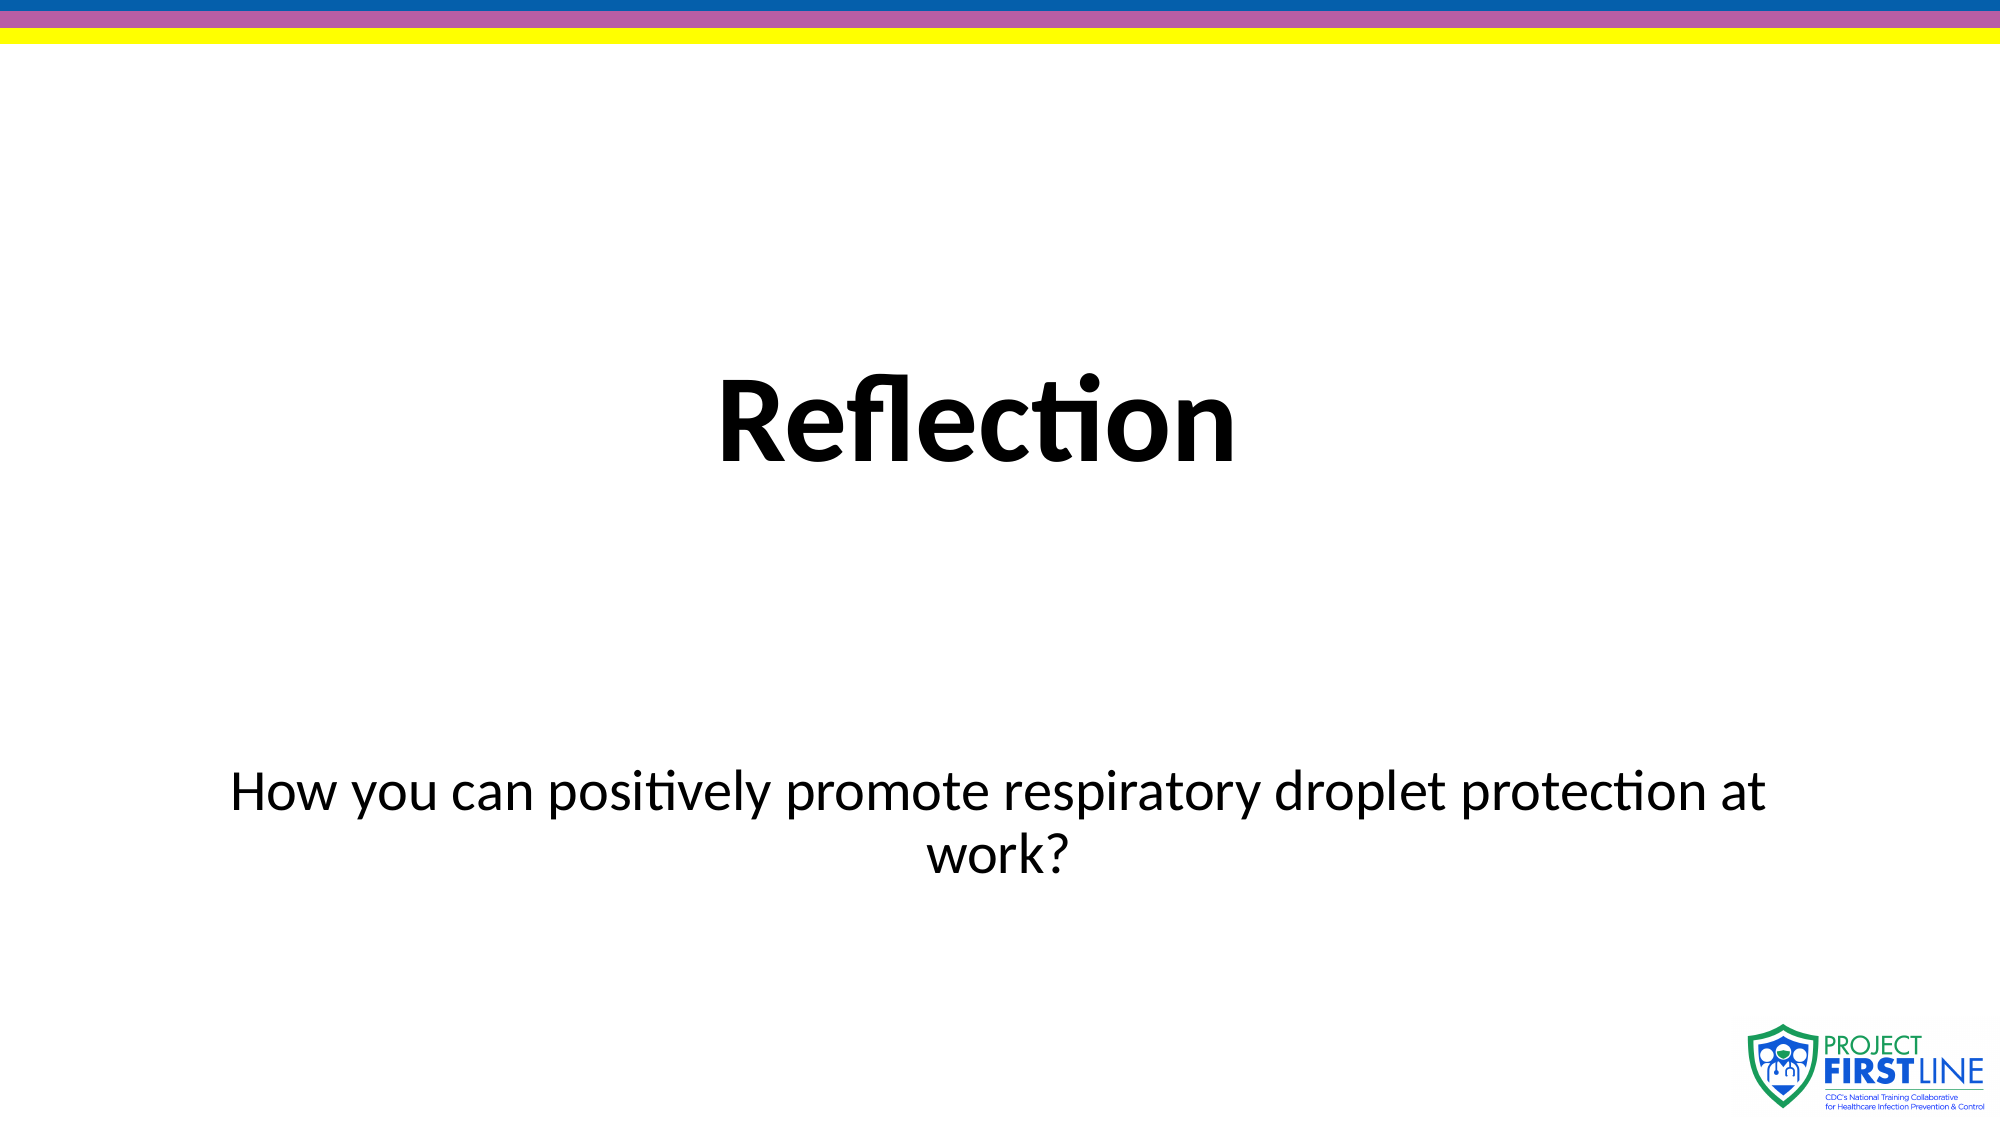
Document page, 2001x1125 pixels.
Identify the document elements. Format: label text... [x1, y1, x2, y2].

text_box [0, 28, 2000, 44]
text_box [0, 0, 2000, 11]
picture [1731, 1016, 2000, 1117]
text_box [0, 11, 2000, 28]
list How you can positively promote respiratory droplet protection at work? [136, 752, 1862, 999]
title Reflection [115, 44, 1841, 497]
